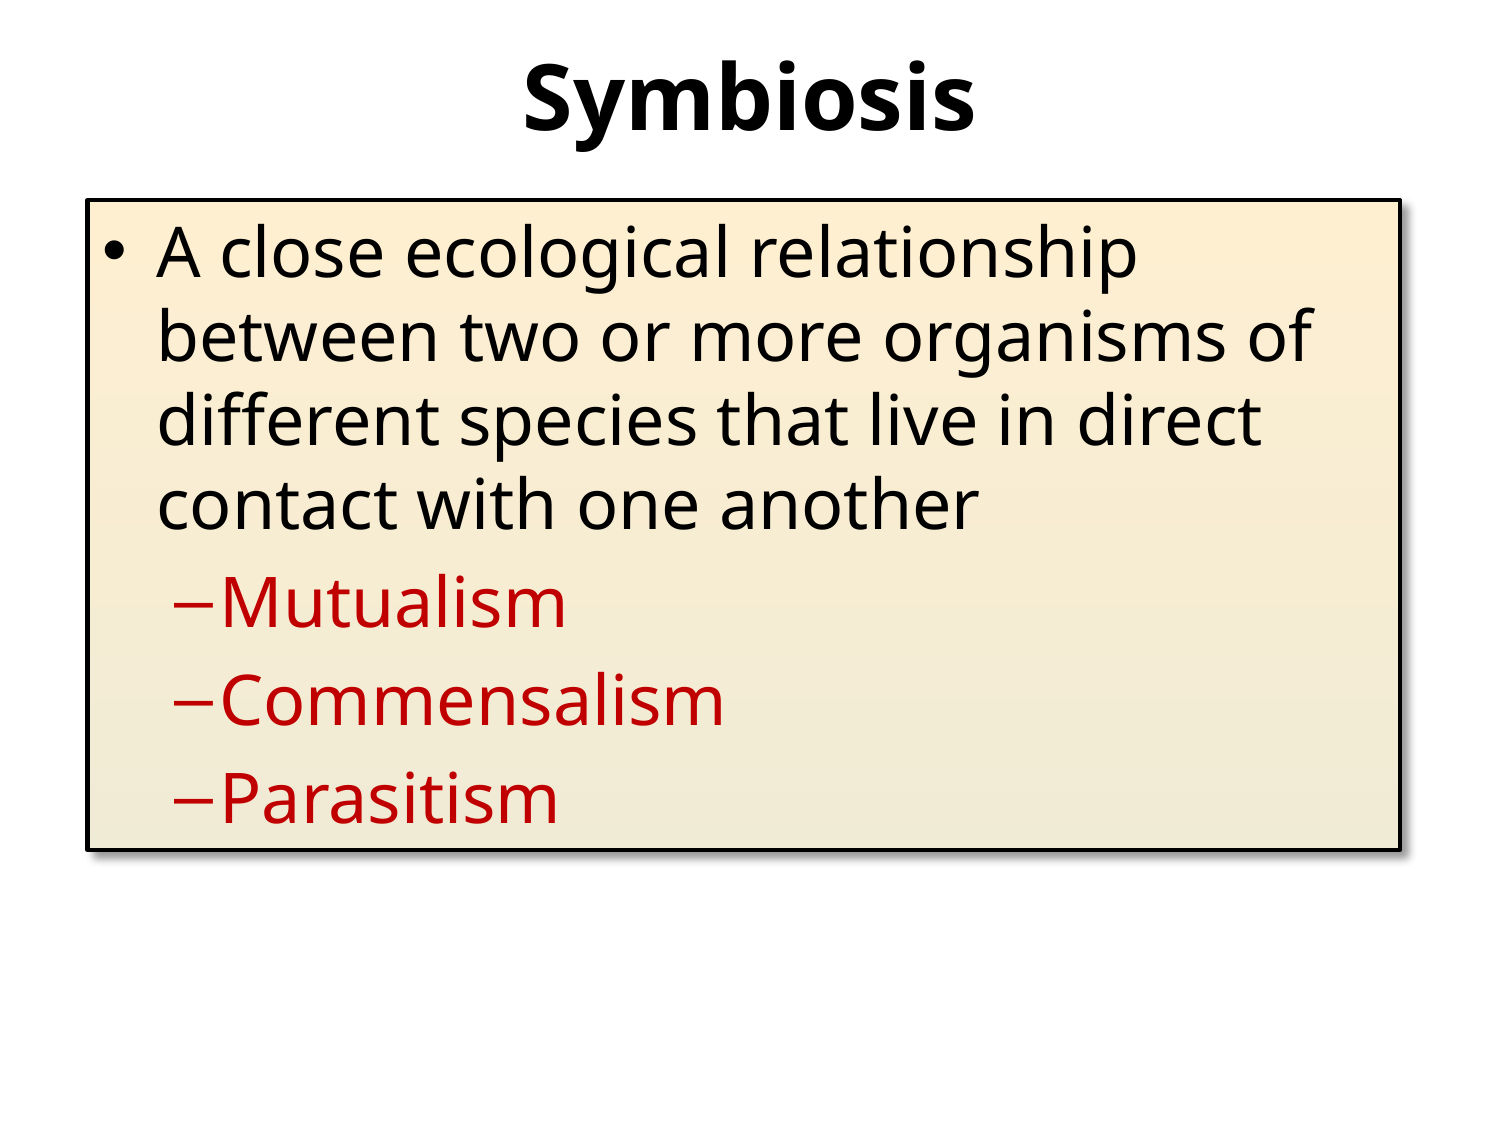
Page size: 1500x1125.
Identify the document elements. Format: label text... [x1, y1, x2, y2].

title Symbiosis [75, 0, 1425, 188]
list A close ecological relationship between two or more organisms of different species that live in direct contact with one another Mutualism Commensalism Parasitism [87, 200, 1400, 850]
